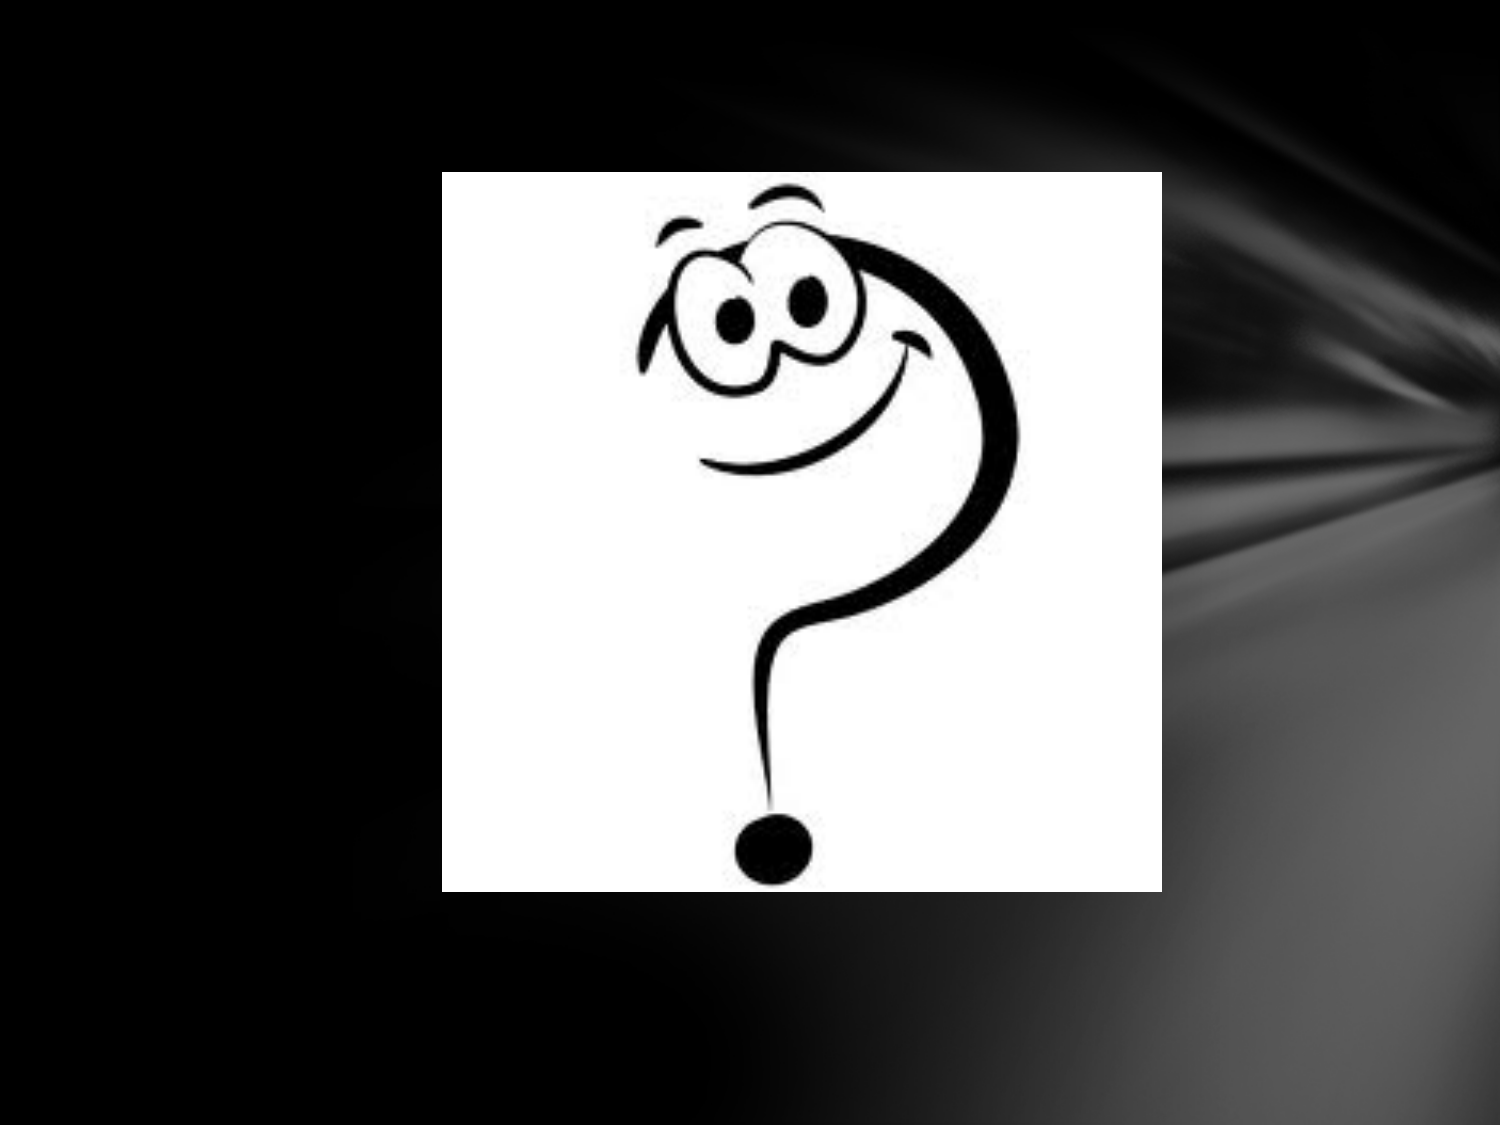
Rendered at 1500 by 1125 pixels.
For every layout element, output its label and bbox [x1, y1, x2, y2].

picture [442, 172, 1163, 892]
